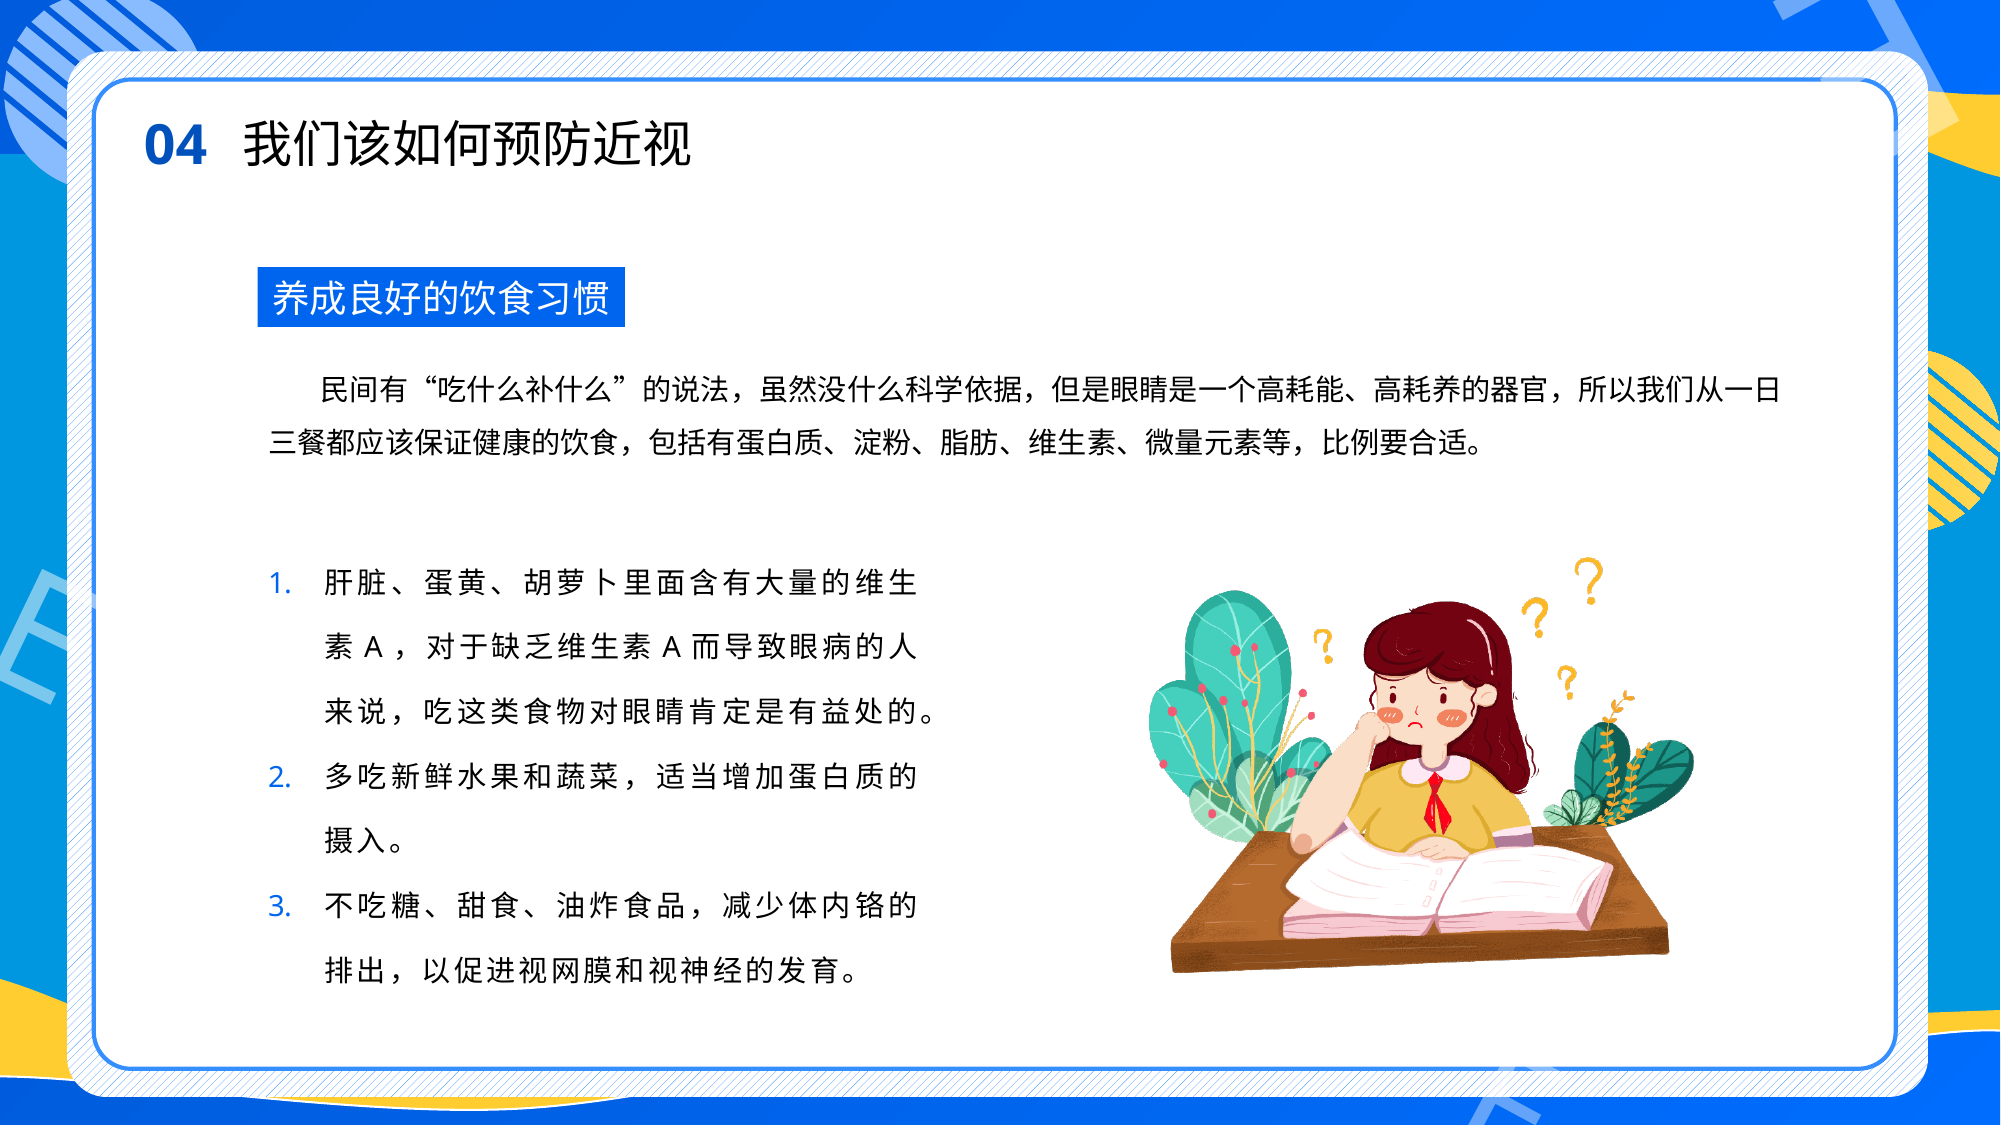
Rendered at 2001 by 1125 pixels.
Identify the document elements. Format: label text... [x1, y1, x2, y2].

text_box 民间有“吃什么补什么”的说法，虽然没什么科学依据，但是眼睛是一个高耗能、高耗养的器官，所以我们从一日三餐都应该保证健康的饮食，包括有蛋白质、淀粉、脂肪、维生素、微量元素等，比例要合适。 [253, 346, 1815, 467]
picture [1117, 459, 1717, 1058]
text_box 养成良好的饮食习惯 [257, 267, 625, 327]
text_box 肝脏、蛋黄、胡萝卜里面含有大量的维生素A，对于缺乏维生素A而导致眼病的人来说，吃这类食物对眼睛肯定是有益处的。 多吃新鲜水果和蔬菜，适当增加蛋白质的摄入。 不吃糖、甜食、油炸食品，减少体内铬的排出，以促进视网膜和视神经的发育。 [253, 527, 936, 995]
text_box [125, 101, 800, 185]
